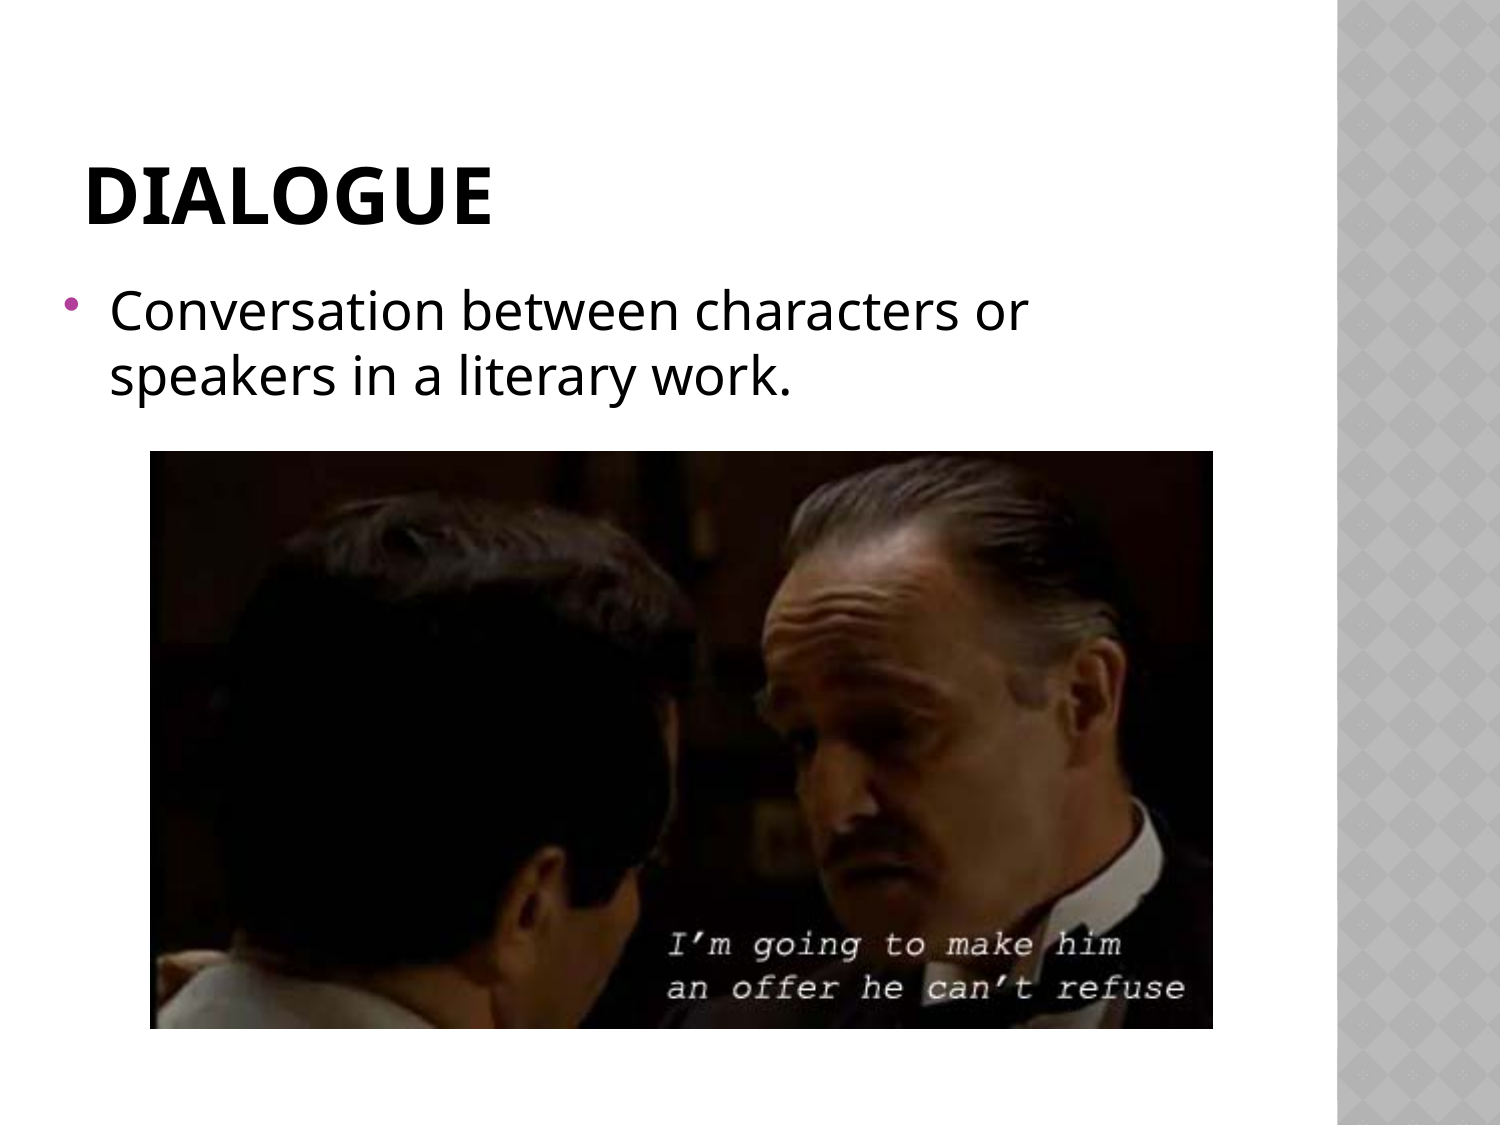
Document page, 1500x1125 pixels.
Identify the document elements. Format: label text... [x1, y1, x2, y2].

picture [149, 450, 1213, 1029]
title Dialogue [75, 52, 1263, 240]
list Conversation between characters or speakers in a literary work. [50, 268, 1238, 432]
